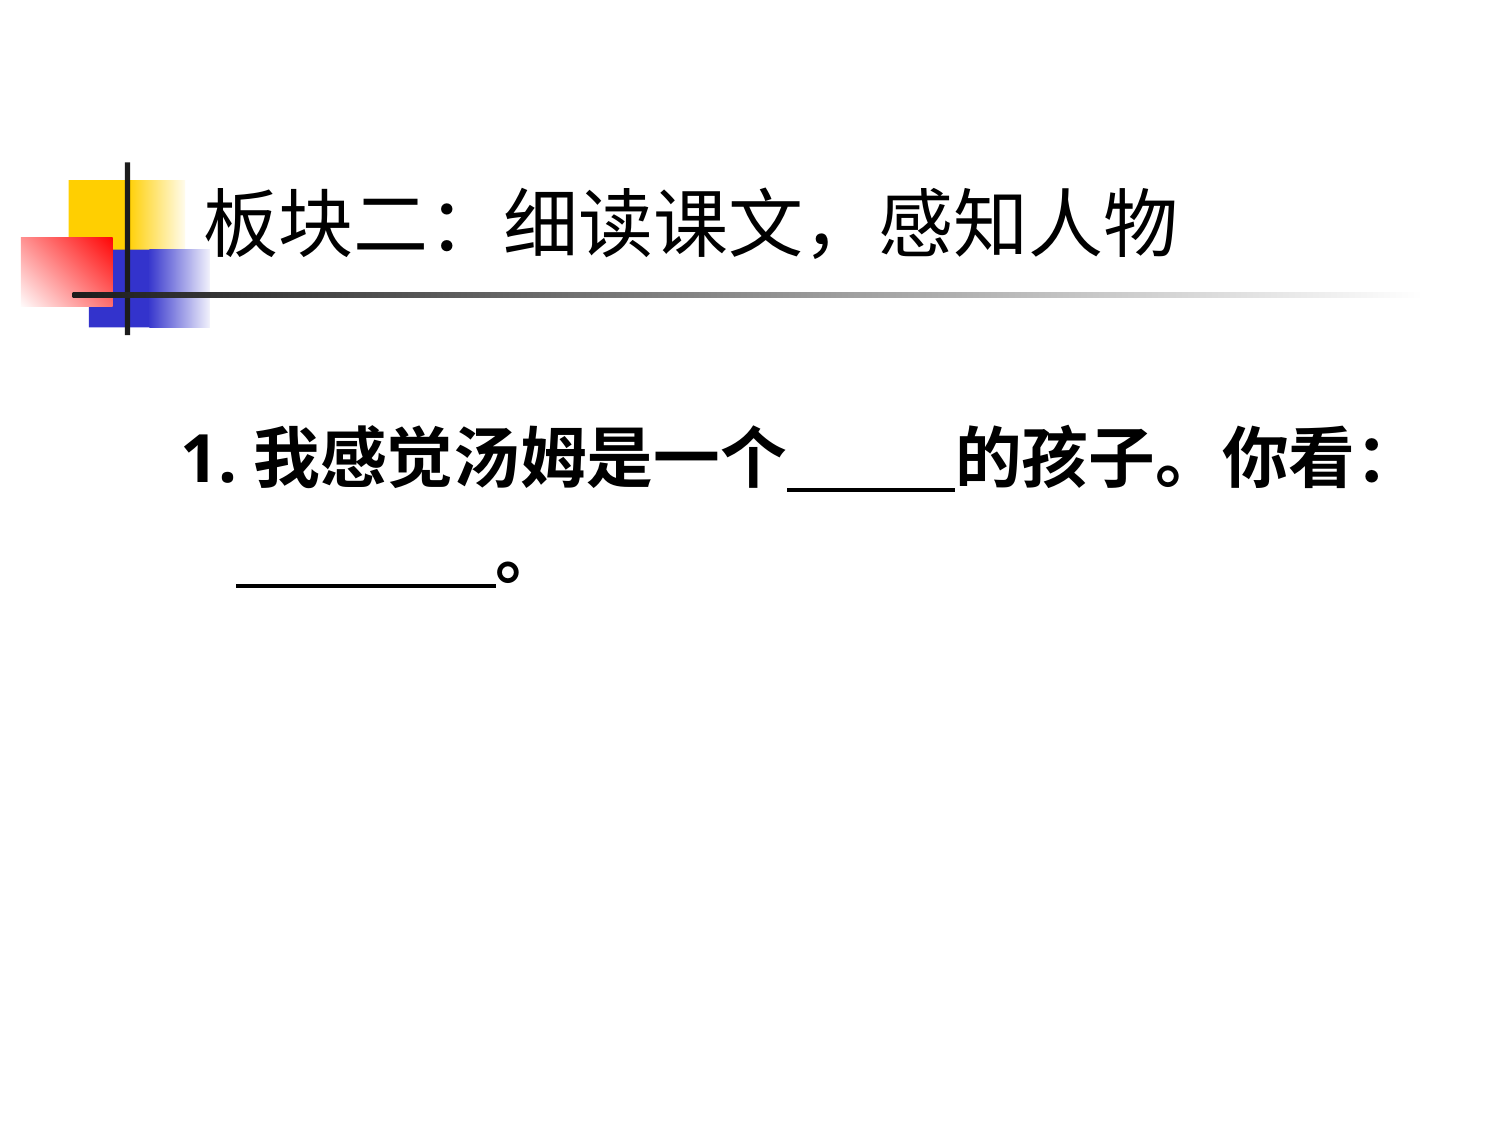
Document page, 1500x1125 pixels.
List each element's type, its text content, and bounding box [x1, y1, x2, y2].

title 板块二：细读课文，感知人物 [188, 100, 1401, 275]
list 1.我感觉汤姆是一个 的孩子。你看： 。 [164, 392, 1401, 1036]
